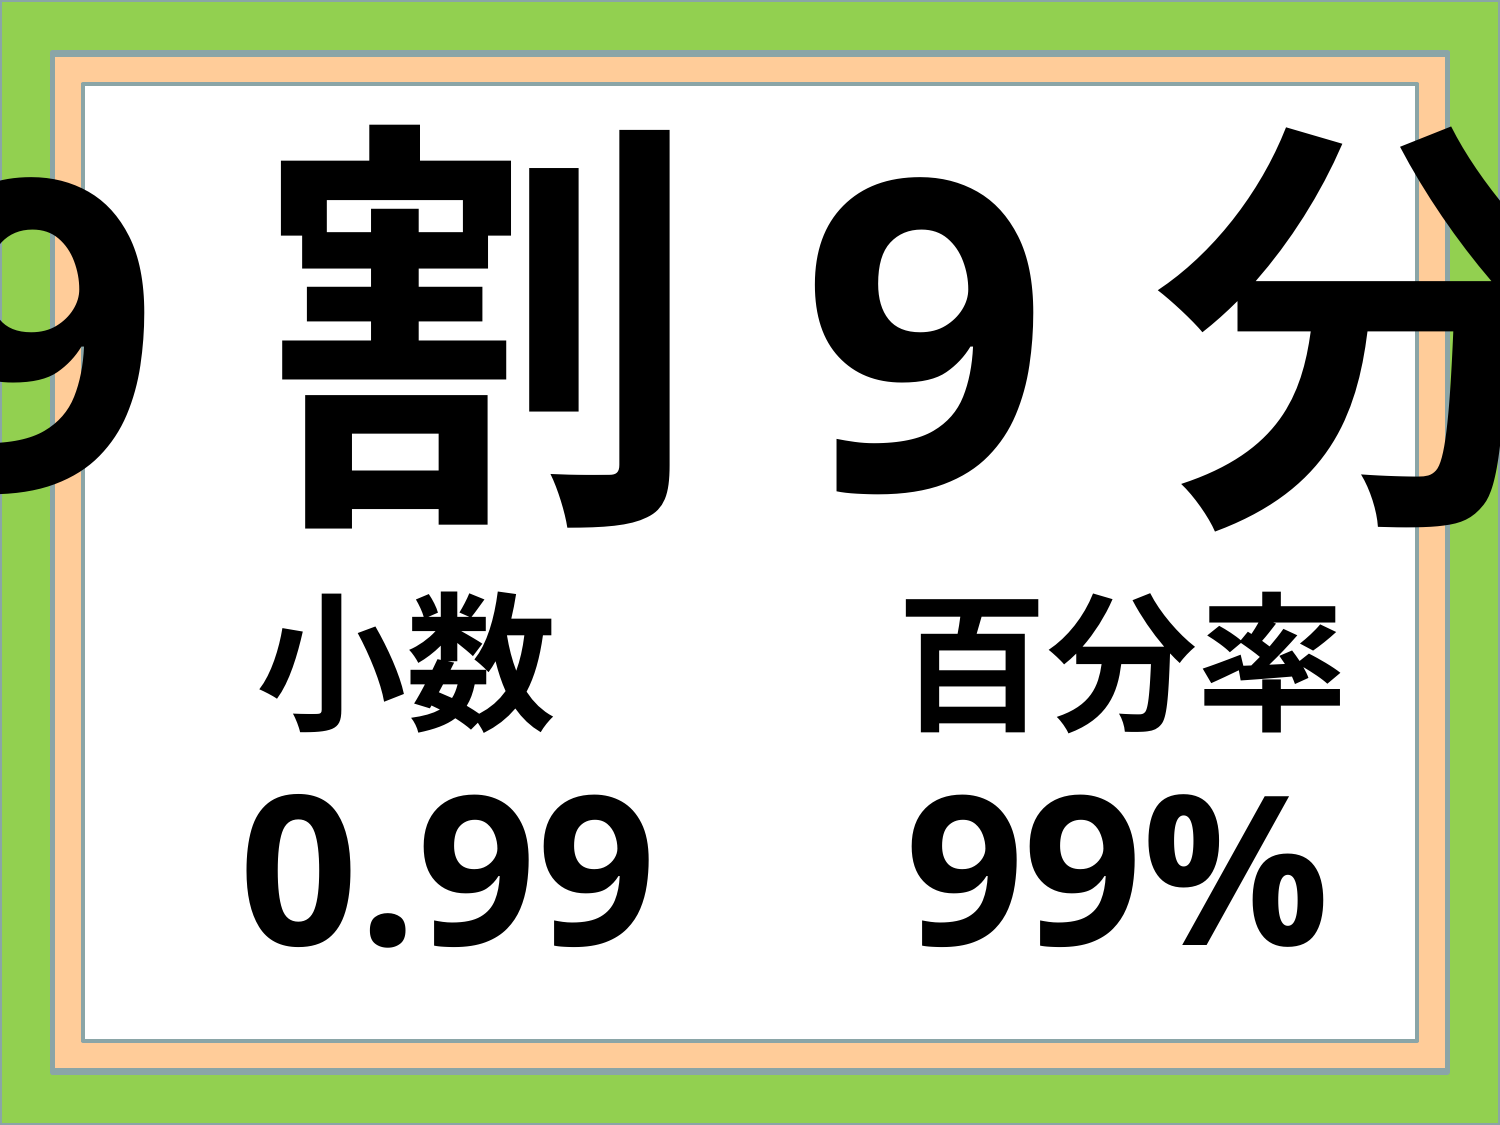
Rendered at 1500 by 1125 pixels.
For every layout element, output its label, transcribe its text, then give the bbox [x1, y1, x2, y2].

text_box 9割9分 [177, 89, 1323, 546]
text_box 0.99 [146, 716, 750, 994]
text_box 99% [816, 716, 1420, 994]
text_box 小数 [146, 573, 667, 757]
text_box 百分率 [882, 573, 1485, 757]
